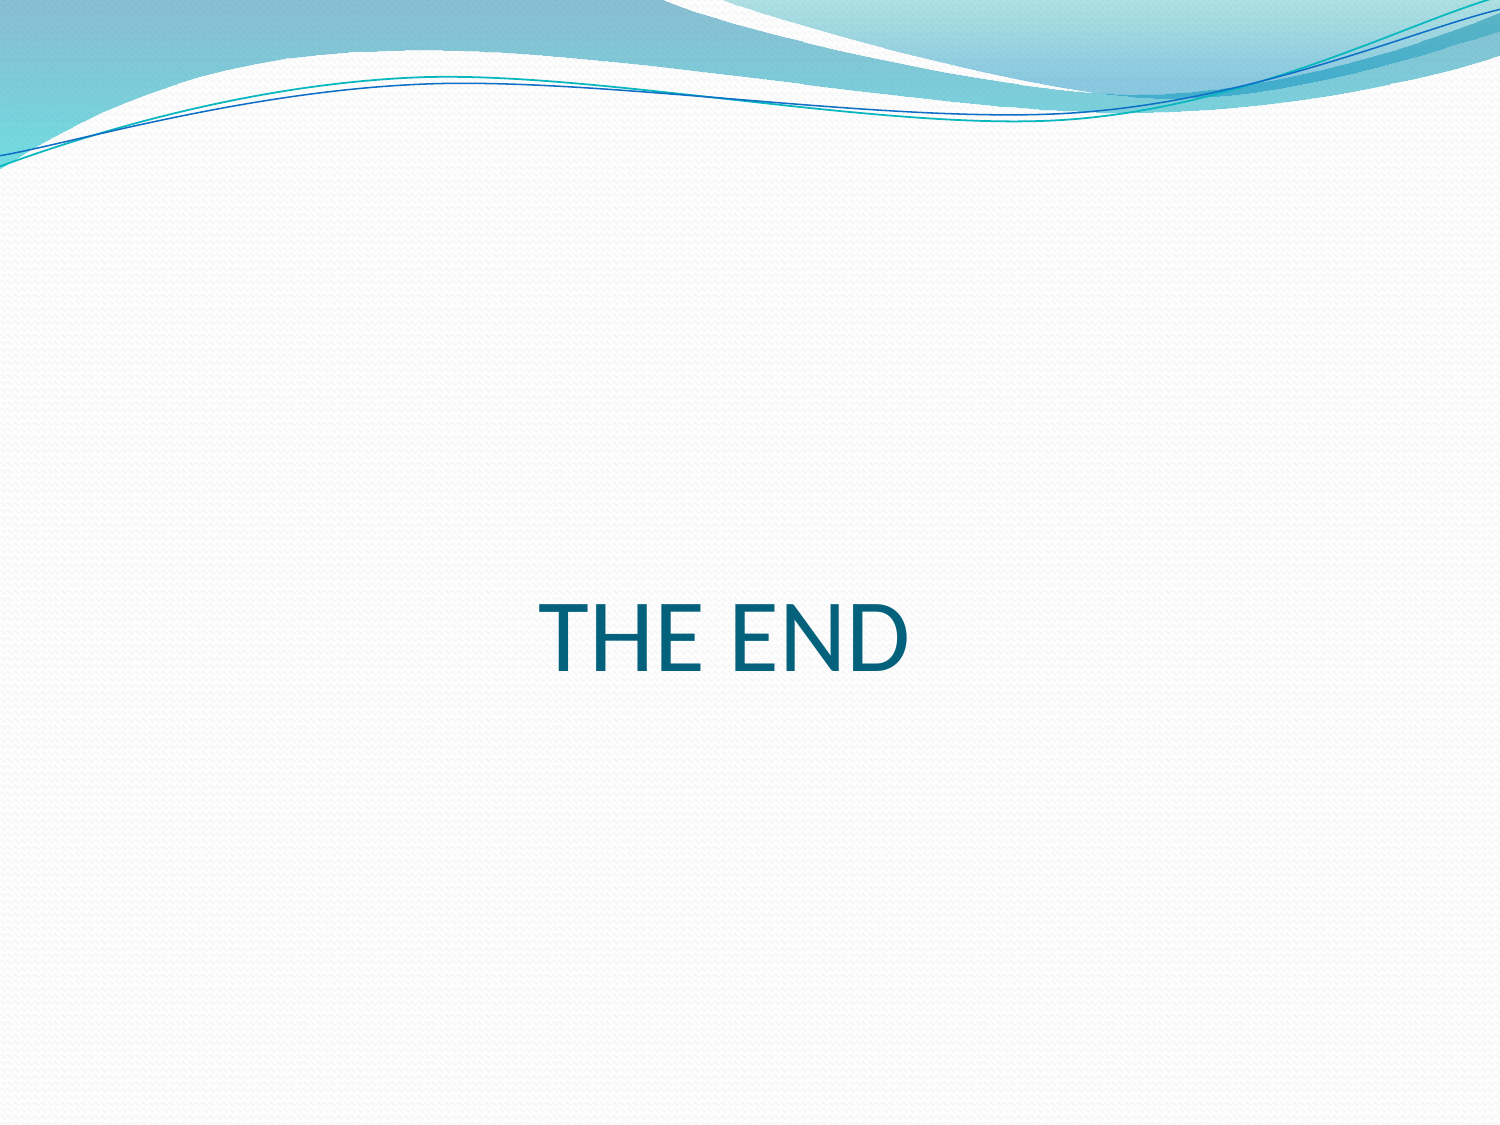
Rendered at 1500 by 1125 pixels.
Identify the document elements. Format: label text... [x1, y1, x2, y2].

title THE END [88, 527, 1439, 693]
